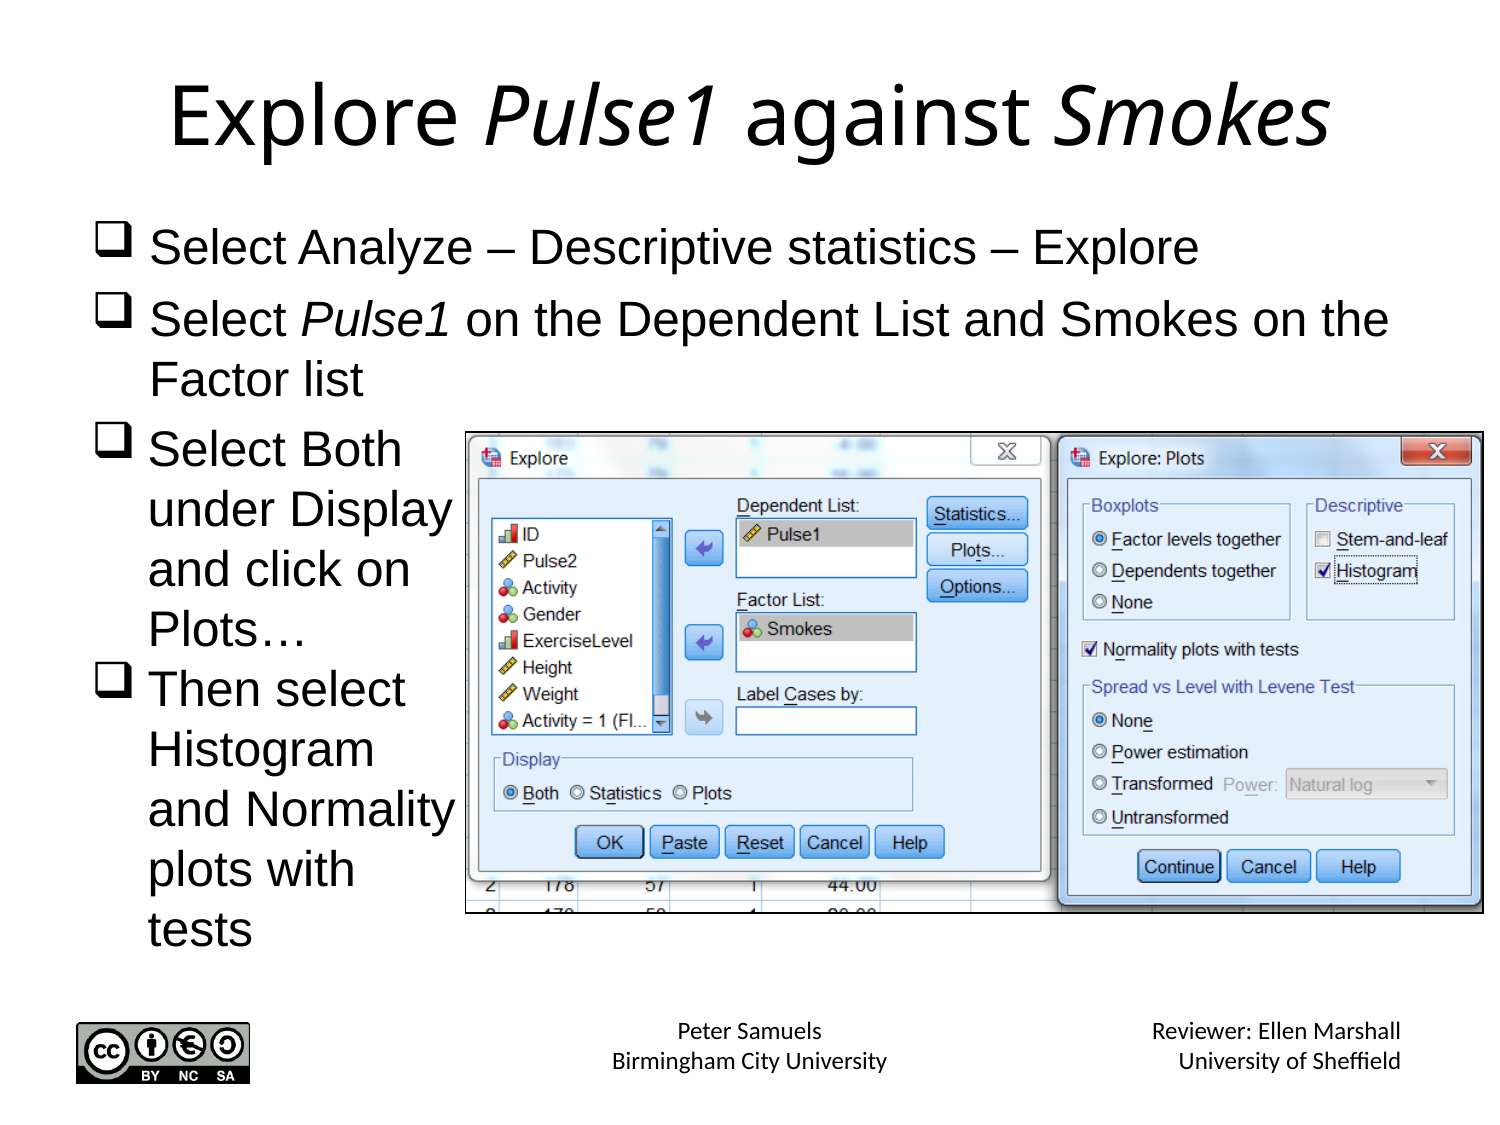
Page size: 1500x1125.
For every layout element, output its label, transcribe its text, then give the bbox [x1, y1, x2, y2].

text_box Select Both under Display and click on Plots… Then select Histogram and Normality plots with tests [76, 408, 473, 964]
text_box Reviewer: Ellen Marshall University of Sheffield [1038, 1007, 1417, 1083]
list Select Analyze – Descriptive statistics – Explore Select Pulse1 on the Dependent List and Smokes on the Factor list [76, 208, 1427, 414]
picture [466, 432, 1483, 913]
title Explore Pulse1 against Smokes [75, 30, 1425, 206]
text_box Peter Samuels Birmingham City University [549, 1007, 951, 1083]
picture [76, 1022, 251, 1084]
